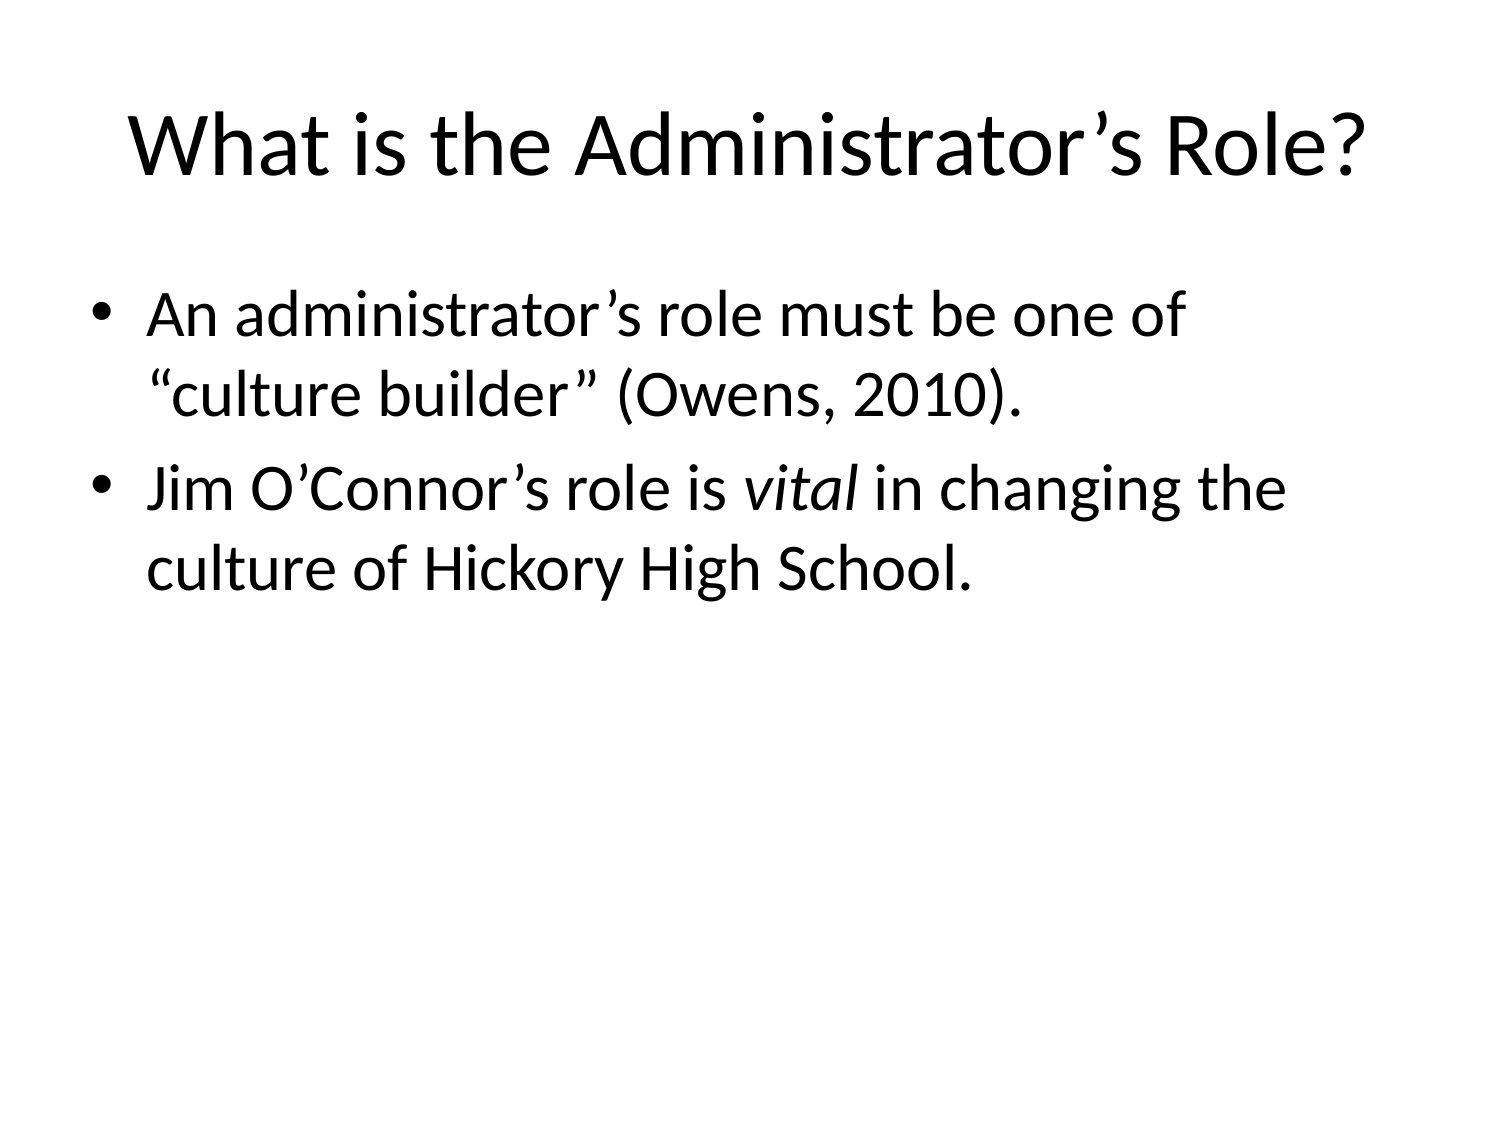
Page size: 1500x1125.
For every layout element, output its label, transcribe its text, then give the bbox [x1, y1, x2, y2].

list An administrator’s role must be one of “culture builder” (Owens, 2010). Jim O’Connor’s role is vital in changing the culture of Hickory High School. [75, 262, 1425, 1005]
title What is the Administrator’s Role? [75, 45, 1425, 233]
